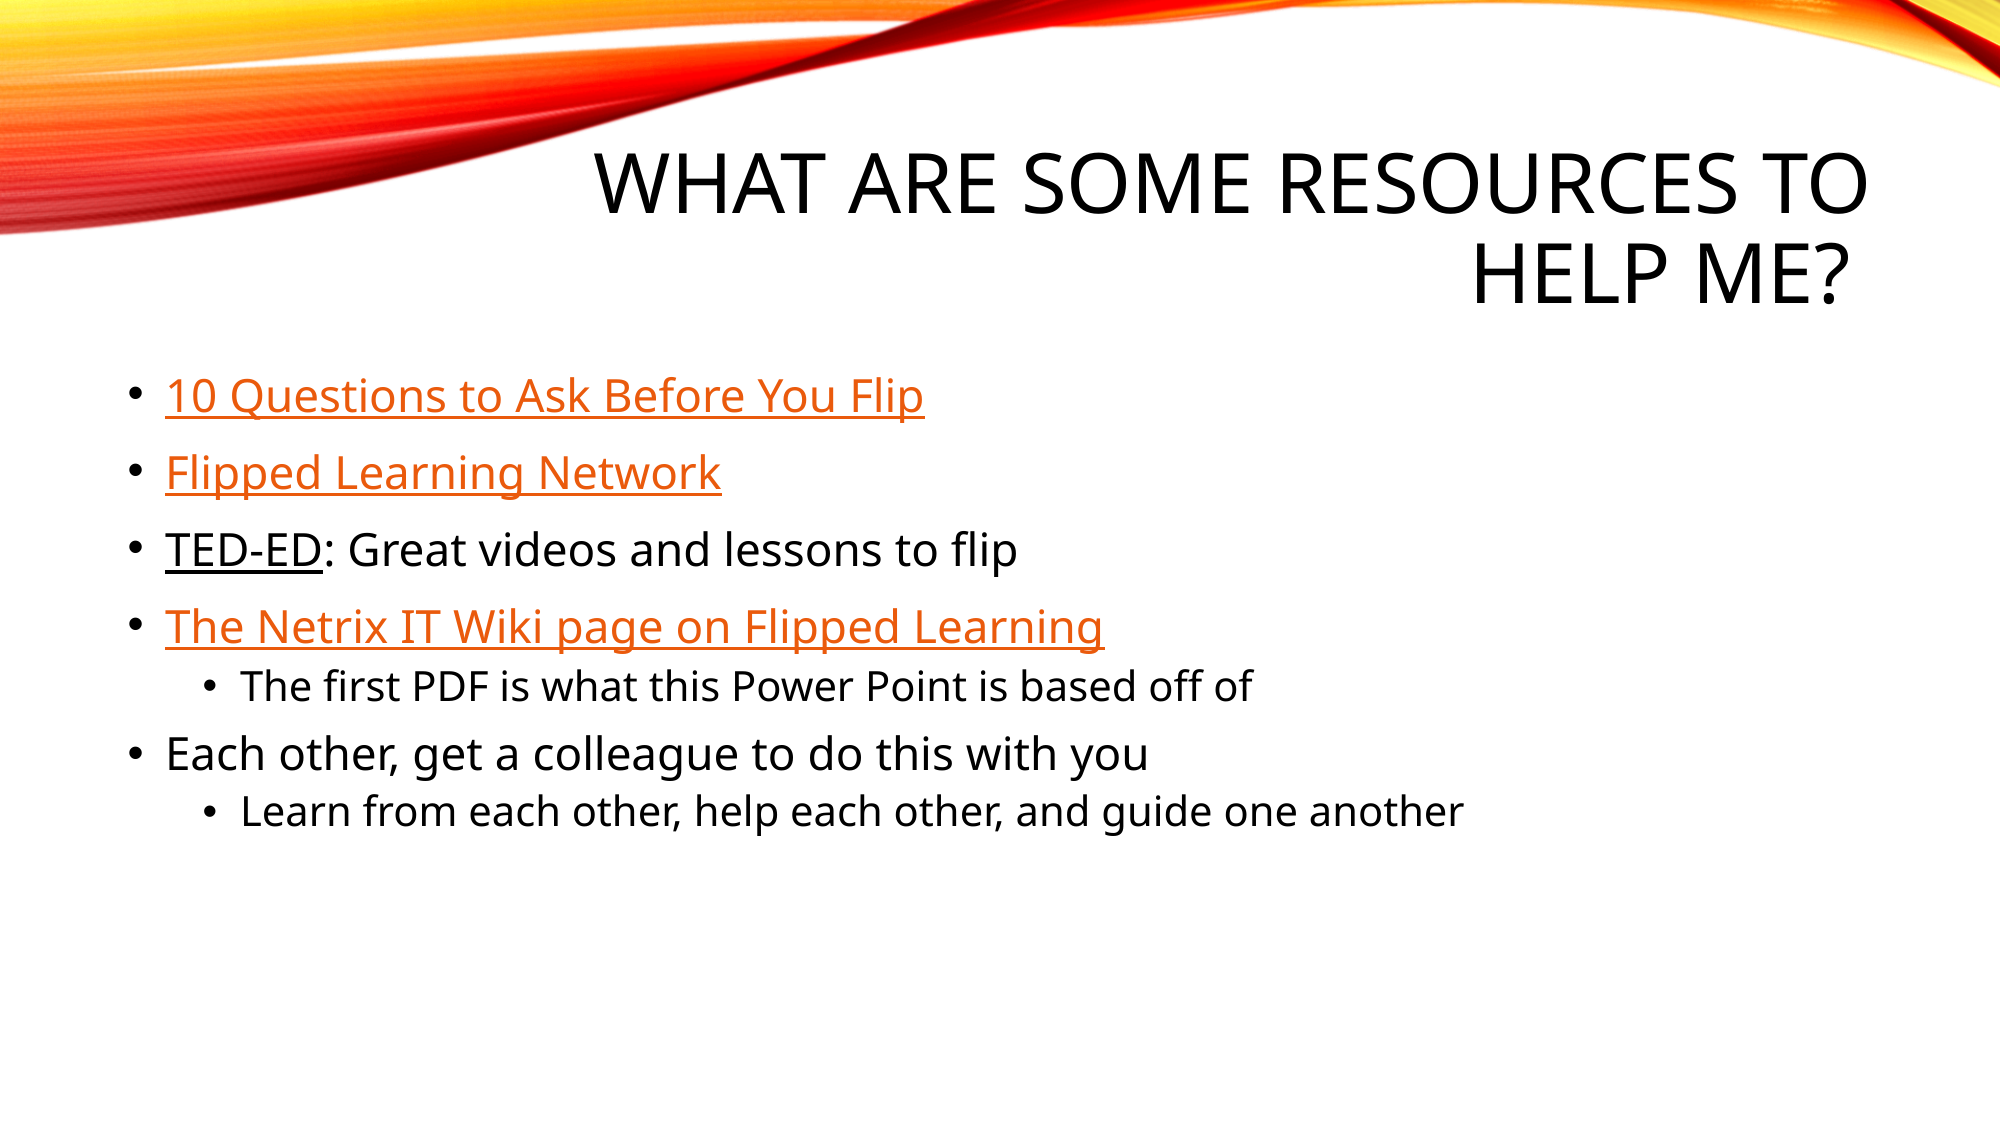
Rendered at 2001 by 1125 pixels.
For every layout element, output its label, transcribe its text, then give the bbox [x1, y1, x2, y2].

list 10 Questions to Ask Before You Flip Flipped Learning Network TED-ED: Great videos and lessons to flip The Netrix IT Wiki page on Flipped Learning The first PDF is what this Power Point is based off of Each other, get a colleague to do this with you Learn from each other, help each other, and guide one another [112, 360, 1888, 1021]
picture [0, 0, 2000, 237]
title What are some resources to help me? [474, 125, 1888, 338]
